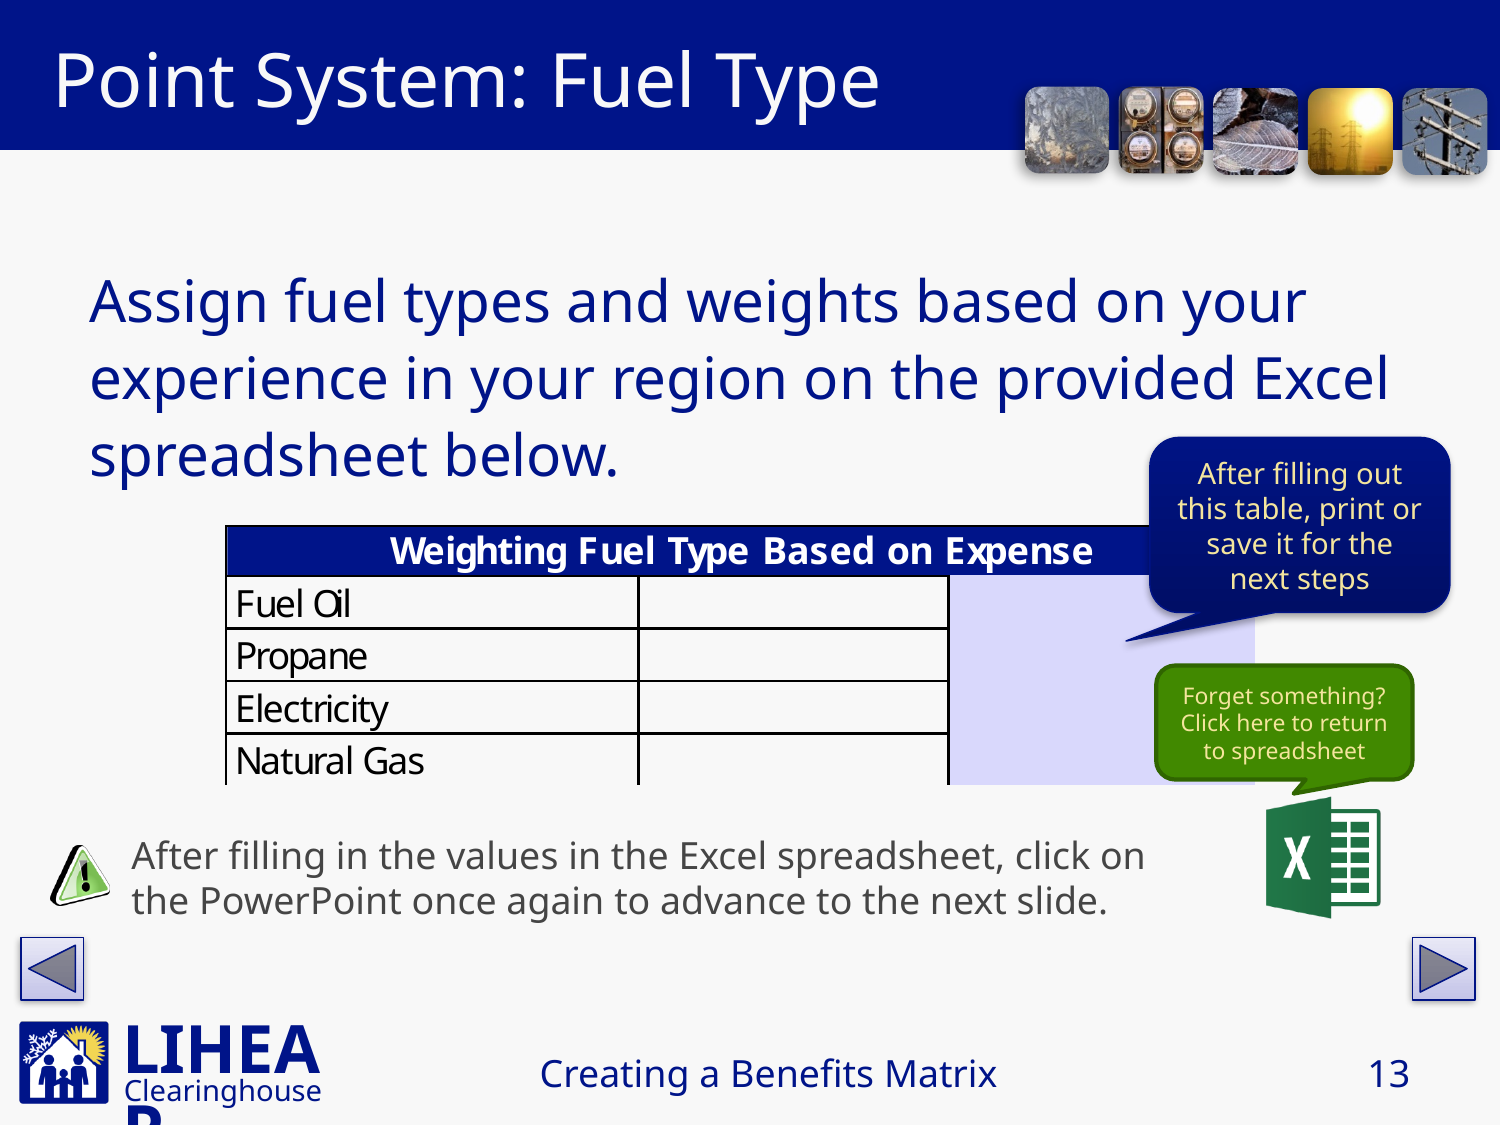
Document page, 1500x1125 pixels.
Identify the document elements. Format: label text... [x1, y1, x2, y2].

picture [49, 845, 110, 907]
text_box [224, 524, 1258, 788]
picture [1213, 150, 1299, 175]
picture [1118, 150, 1204, 174]
title Point System: Fuel Type [37, 24, 1388, 150]
picture [1307, 91, 1393, 175]
text_box After filling out this table, print or save it for the next steps [1149, 436, 1451, 616]
picture [1025, 150, 1110, 174]
footer Creating a Benefits Matrix [450, 1042, 1088, 1103]
picture [1402, 88, 1488, 175]
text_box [1155, 665, 1413, 926]
text_box [20, 937, 84, 1001]
picture [12, 1017, 113, 1107]
text_box After filling in the values in the Excel spreadsheet, click on the PowerPoint once again to advance to the next slide. [116, 824, 1152, 930]
text_box [1412, 937, 1476, 1001]
slide_number 13 [1088, 1042, 1425, 1103]
list Assign fuel types and weights based on your experience in your region on the provided Excel spreadsheet below. [75, 249, 1413, 450]
